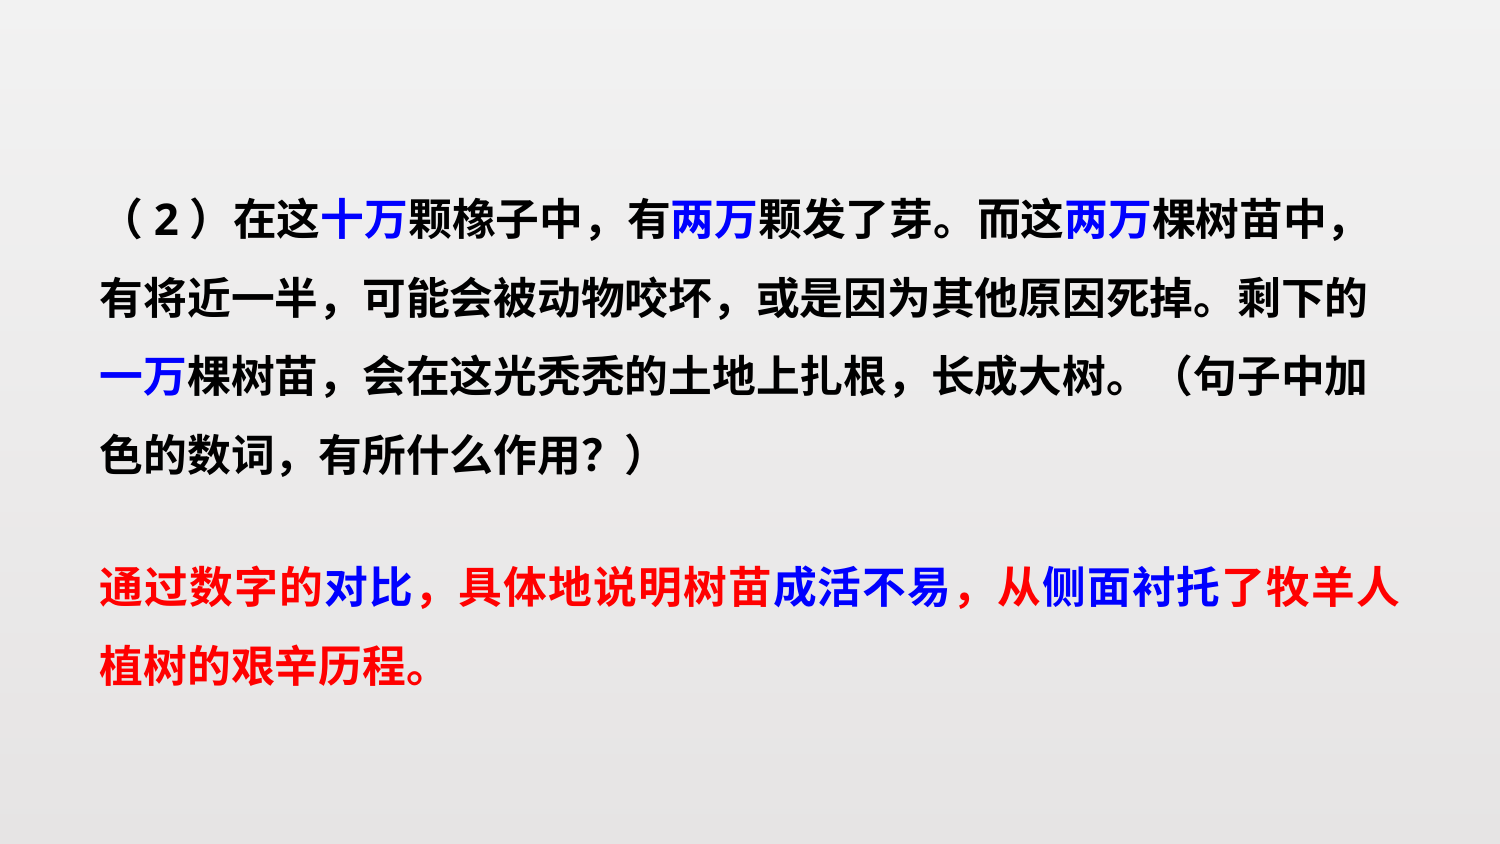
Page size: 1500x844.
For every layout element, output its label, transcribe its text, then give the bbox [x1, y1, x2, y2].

title （2）在这十万颗橡子中，有两万颗发了芽。而这两万棵树苗中，有将近一半，可能会被动物咬坏，或是因为其他原因死掉。剩下的一万棵树苗，会在这光秃秃的土地上扎根，长成大树。（句子中加色的数词，有所什么作用？） [88, 131, 1424, 515]
text_box 通过数字的对比，具体地说明树苗成活不易，从侧面衬托了牧羊人植树的艰辛历程。 [88, 528, 1412, 697]
